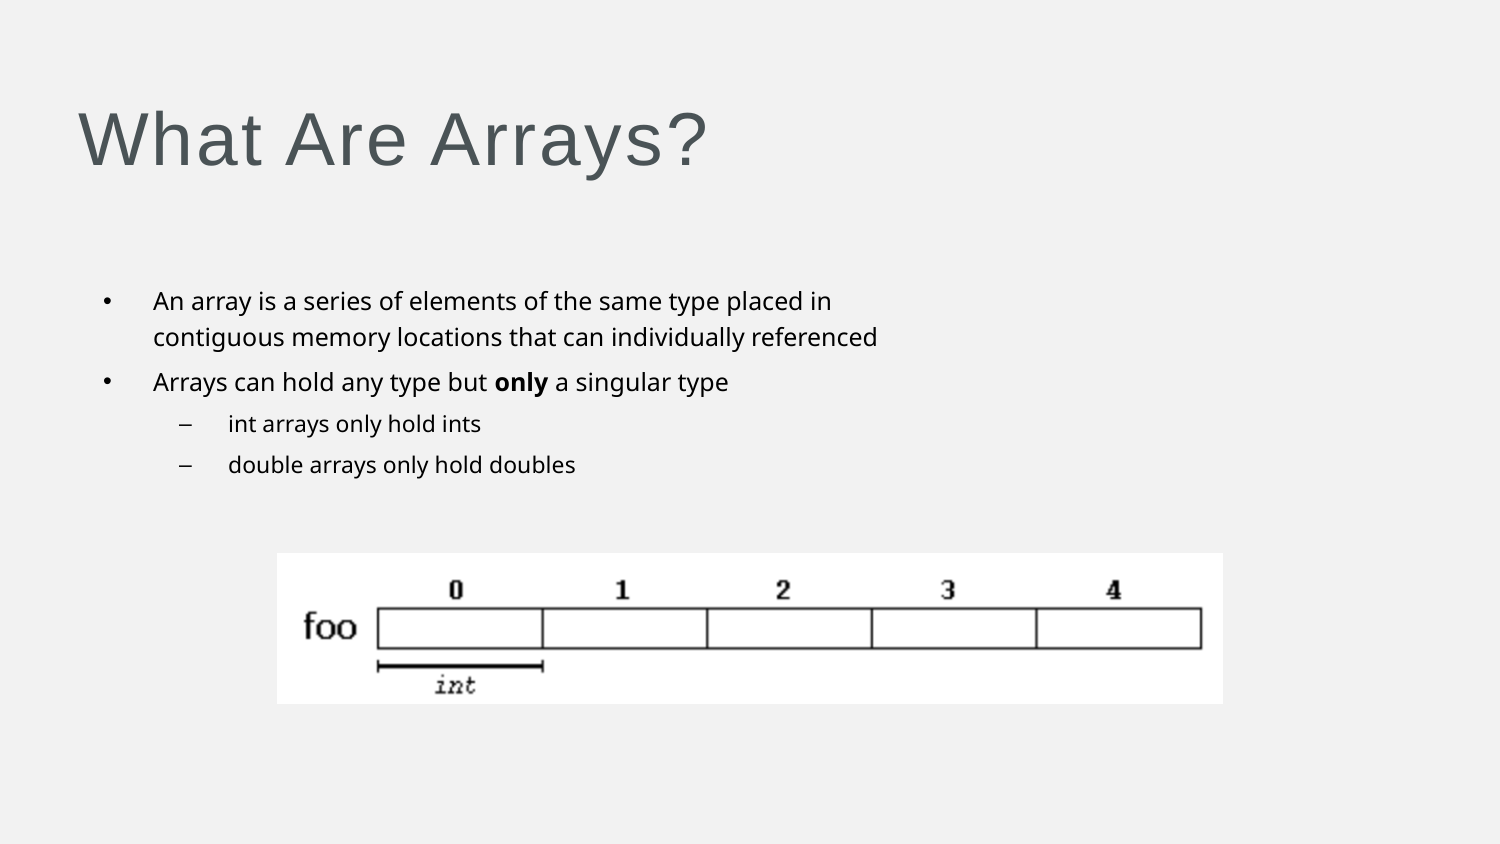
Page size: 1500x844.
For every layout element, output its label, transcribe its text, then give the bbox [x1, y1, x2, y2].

title What Are Arrays? [66, 79, 1434, 194]
list An array is a series of elements of the same type placed in contiguous memory locations that can individually referenced Arrays can hold any type but only a singular type int arrays only hold ints double arrays only hold doubles [68, 270, 946, 743]
picture [276, 553, 1223, 704]
